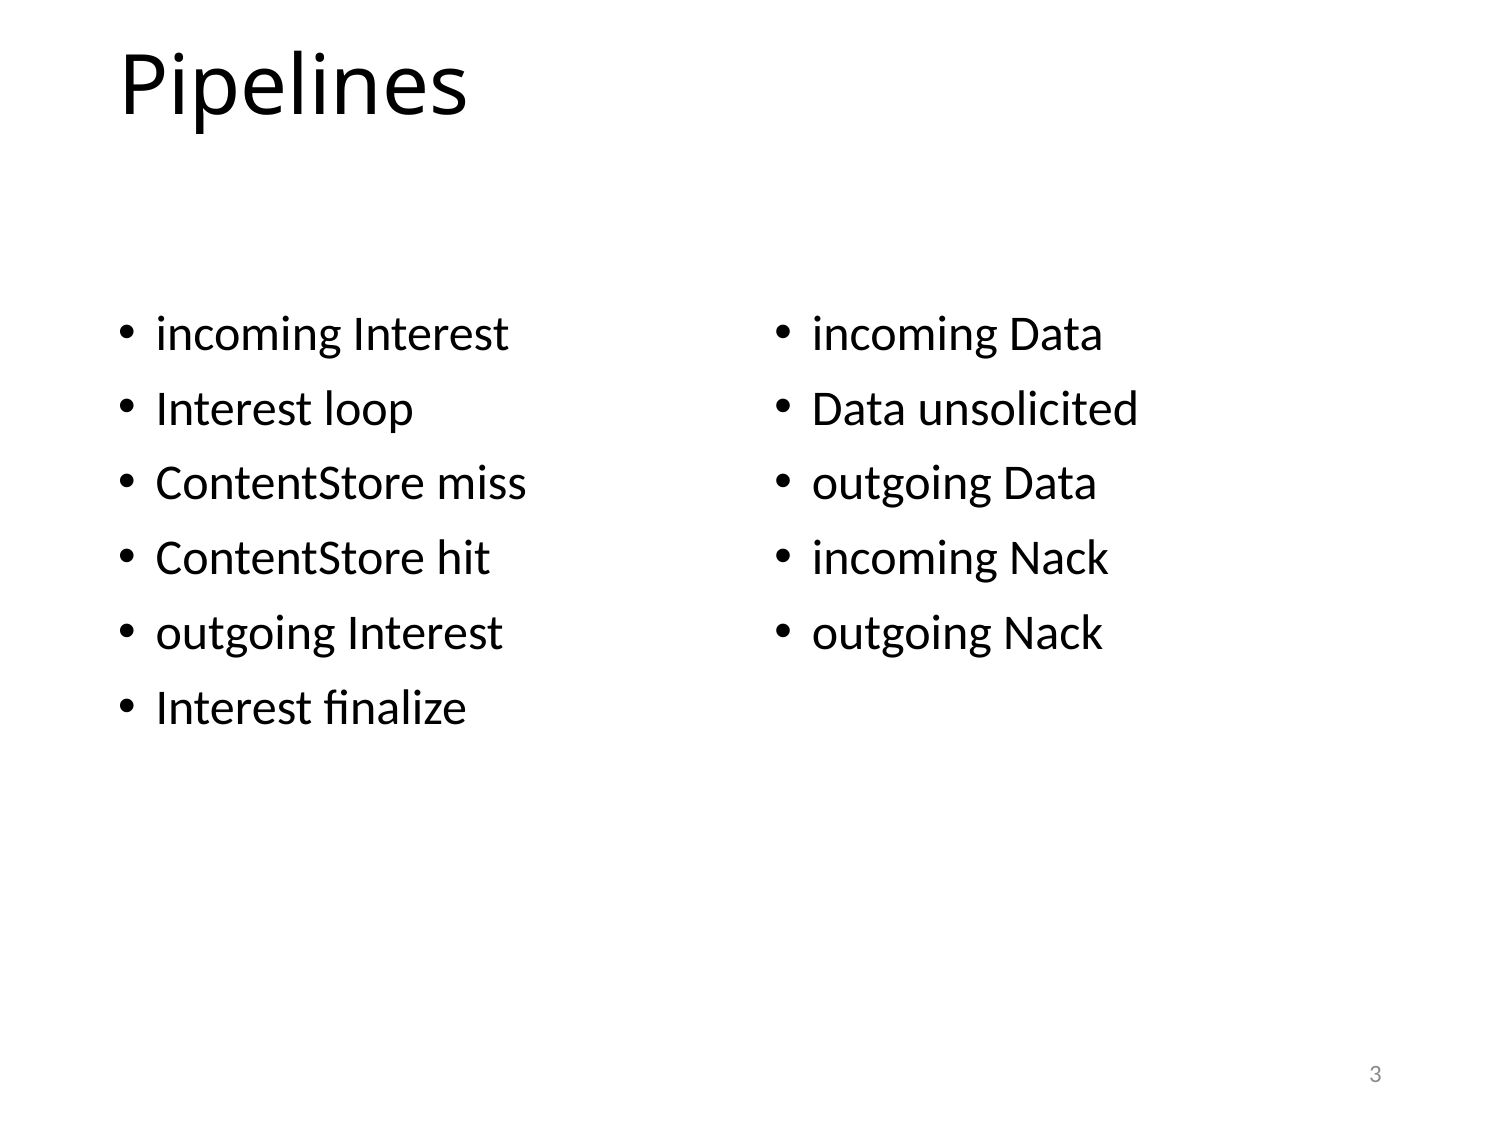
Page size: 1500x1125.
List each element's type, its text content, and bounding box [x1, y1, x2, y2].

slide_number 3 [1059, 1042, 1397, 1103]
list incoming Data Data unsolicited outgoing Data incoming Nack outgoing Nack [759, 299, 1397, 1014]
list incoming Interest Interest loop ContentStore miss ContentStore hit outgoing Interest Interest finalize [103, 299, 741, 1014]
title Pipelines [103, 2, 1397, 174]
